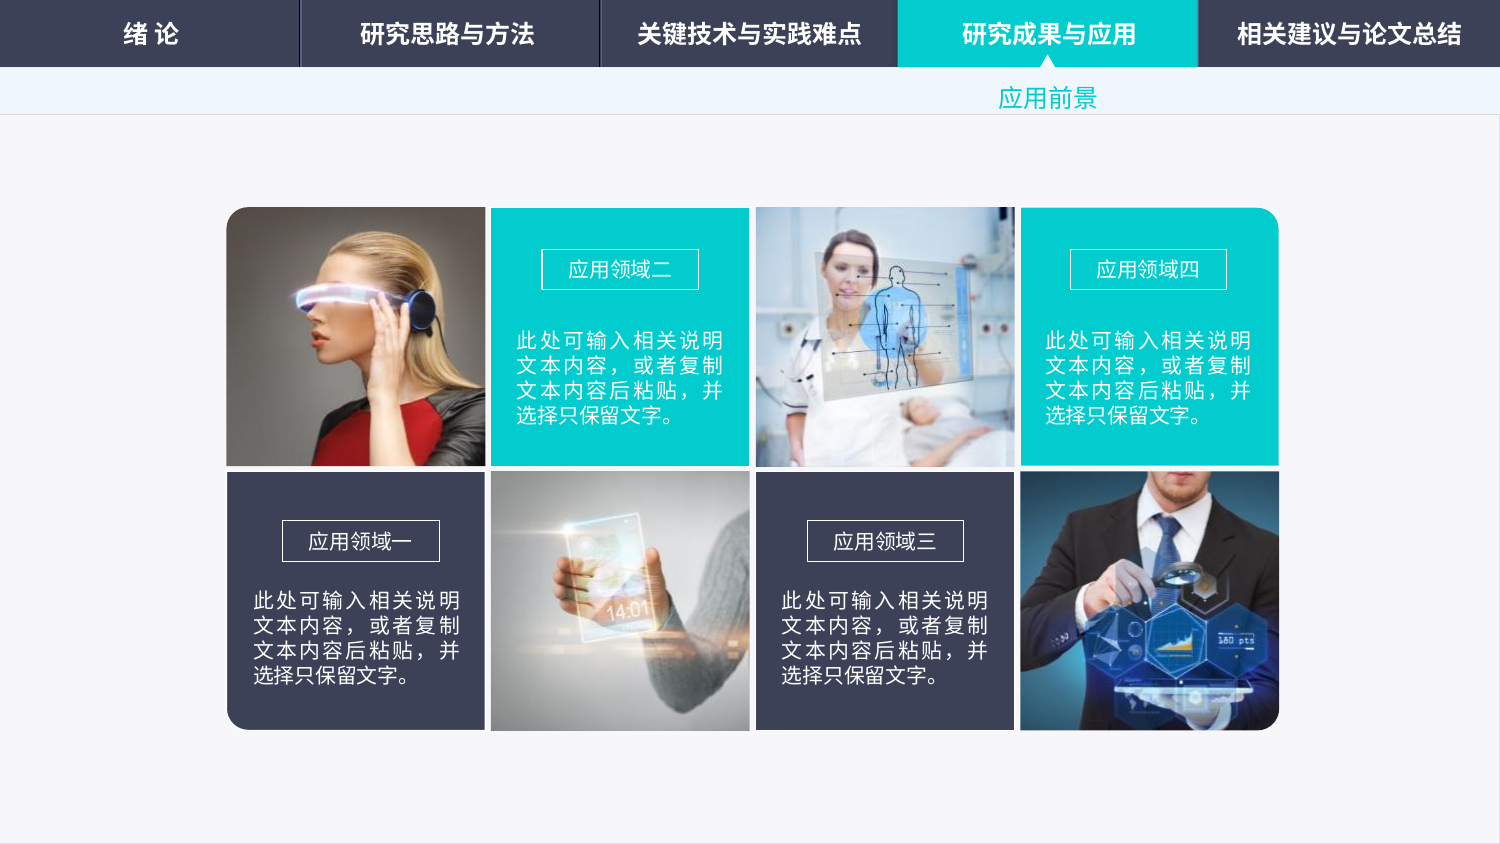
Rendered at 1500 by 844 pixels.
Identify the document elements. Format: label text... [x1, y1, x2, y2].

text_box 关键技术与实践难点 [599, 9, 899, 59]
text_box 应用前景 [983, 59, 1114, 120]
text_box [755, 207, 1015, 467]
text_box 绪 论 [0, 9, 297, 59]
text_box 研究成果与应用 [899, 9, 1199, 59]
text_box [1020, 207, 1280, 467]
text_box 相关建议与论文总结 [1199, 9, 1500, 59]
text_box [490, 471, 750, 731]
text_box [226, 471, 486, 731]
text_box [490, 207, 750, 467]
text_box 应用领域四 [1068, 247, 1229, 292]
text_box 此处可输入相关说明文本内容，或者复制文本内容后粘贴，并选择只保留文字。 [1030, 320, 1267, 435]
text_box 此处可输入相关说明文本内容，或者复制文本内容后粘贴，并选择只保留文字。 [767, 579, 1004, 695]
text_box 此处可输入相关说明文本内容，或者复制文本内容后粘贴，并选择只保留文字。 [238, 579, 475, 695]
text_box [226, 207, 486, 467]
text_box [1020, 471, 1280, 731]
text_box 应用领域三 [805, 519, 966, 563]
text_box [755, 471, 1015, 731]
text_box 研究思路与方法 [297, 9, 599, 59]
text_box 此处可输入相关说明文本内容，或者复制文本内容后粘贴，并选择只保留文字。 [502, 320, 739, 435]
text_box 应用领域二 [540, 247, 701, 292]
text_box 应用领域一 [280, 519, 441, 563]
